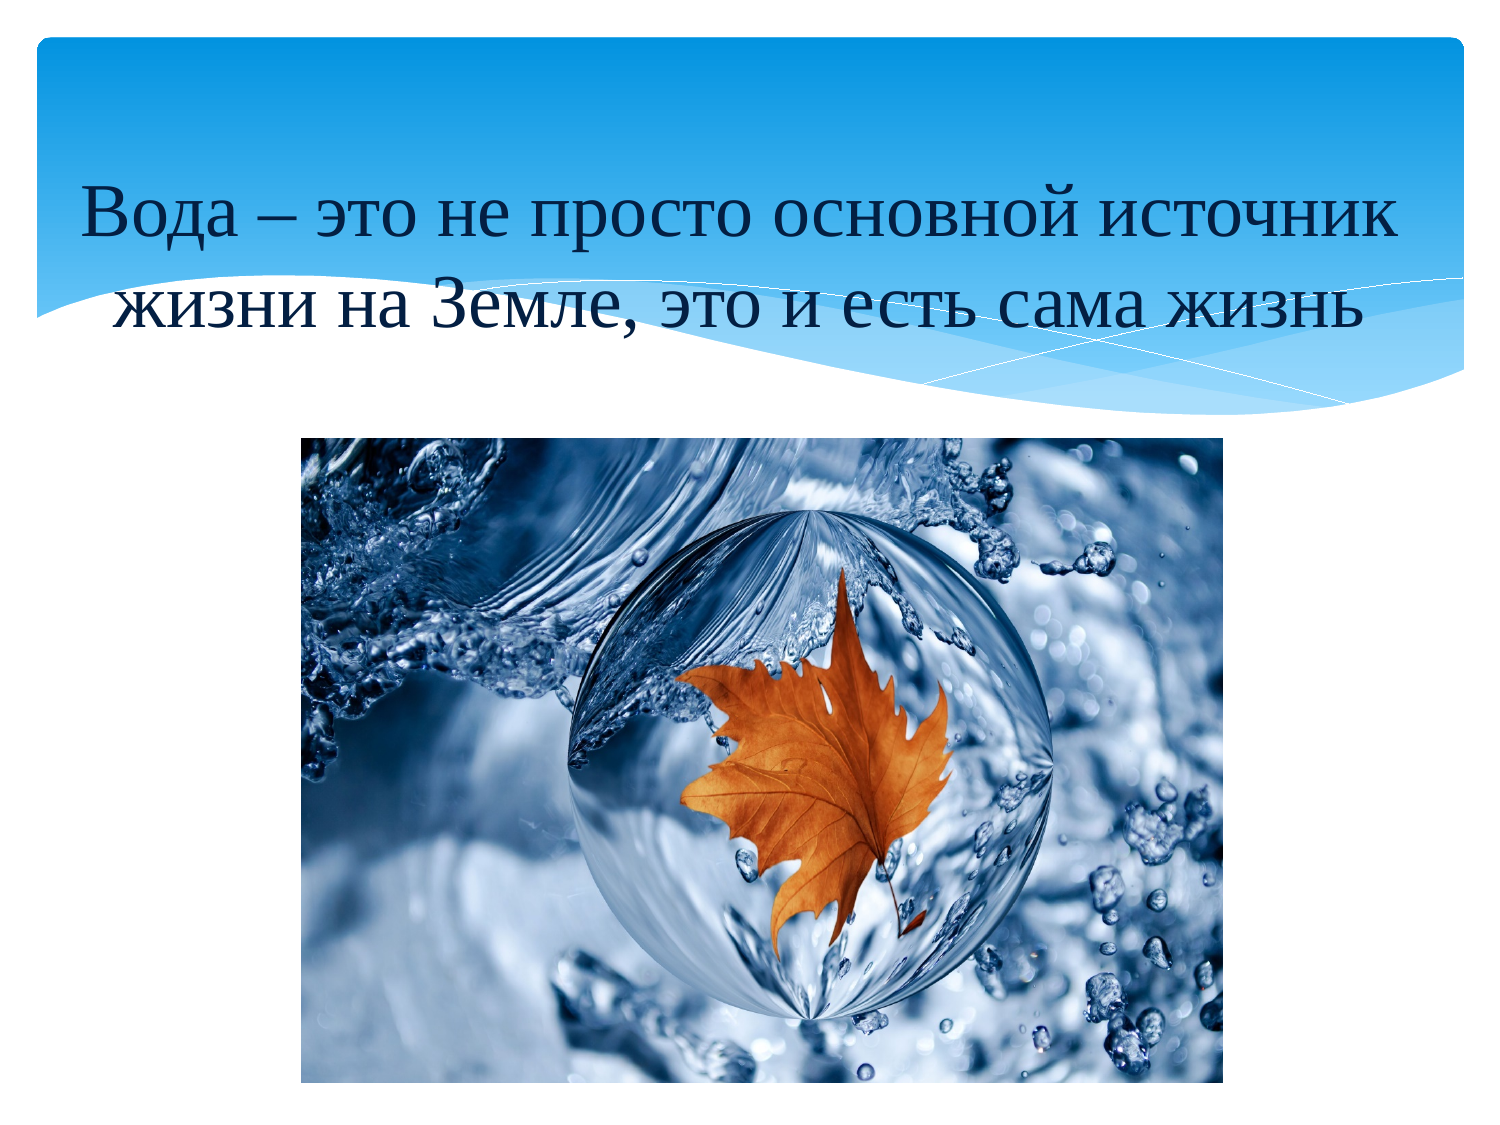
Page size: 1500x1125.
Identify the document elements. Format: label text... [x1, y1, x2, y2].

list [300, 438, 1223, 1083]
title Вода – это не просто основной источник жизни на Земле, это и есть сама жизнь [64, 149, 1415, 355]
